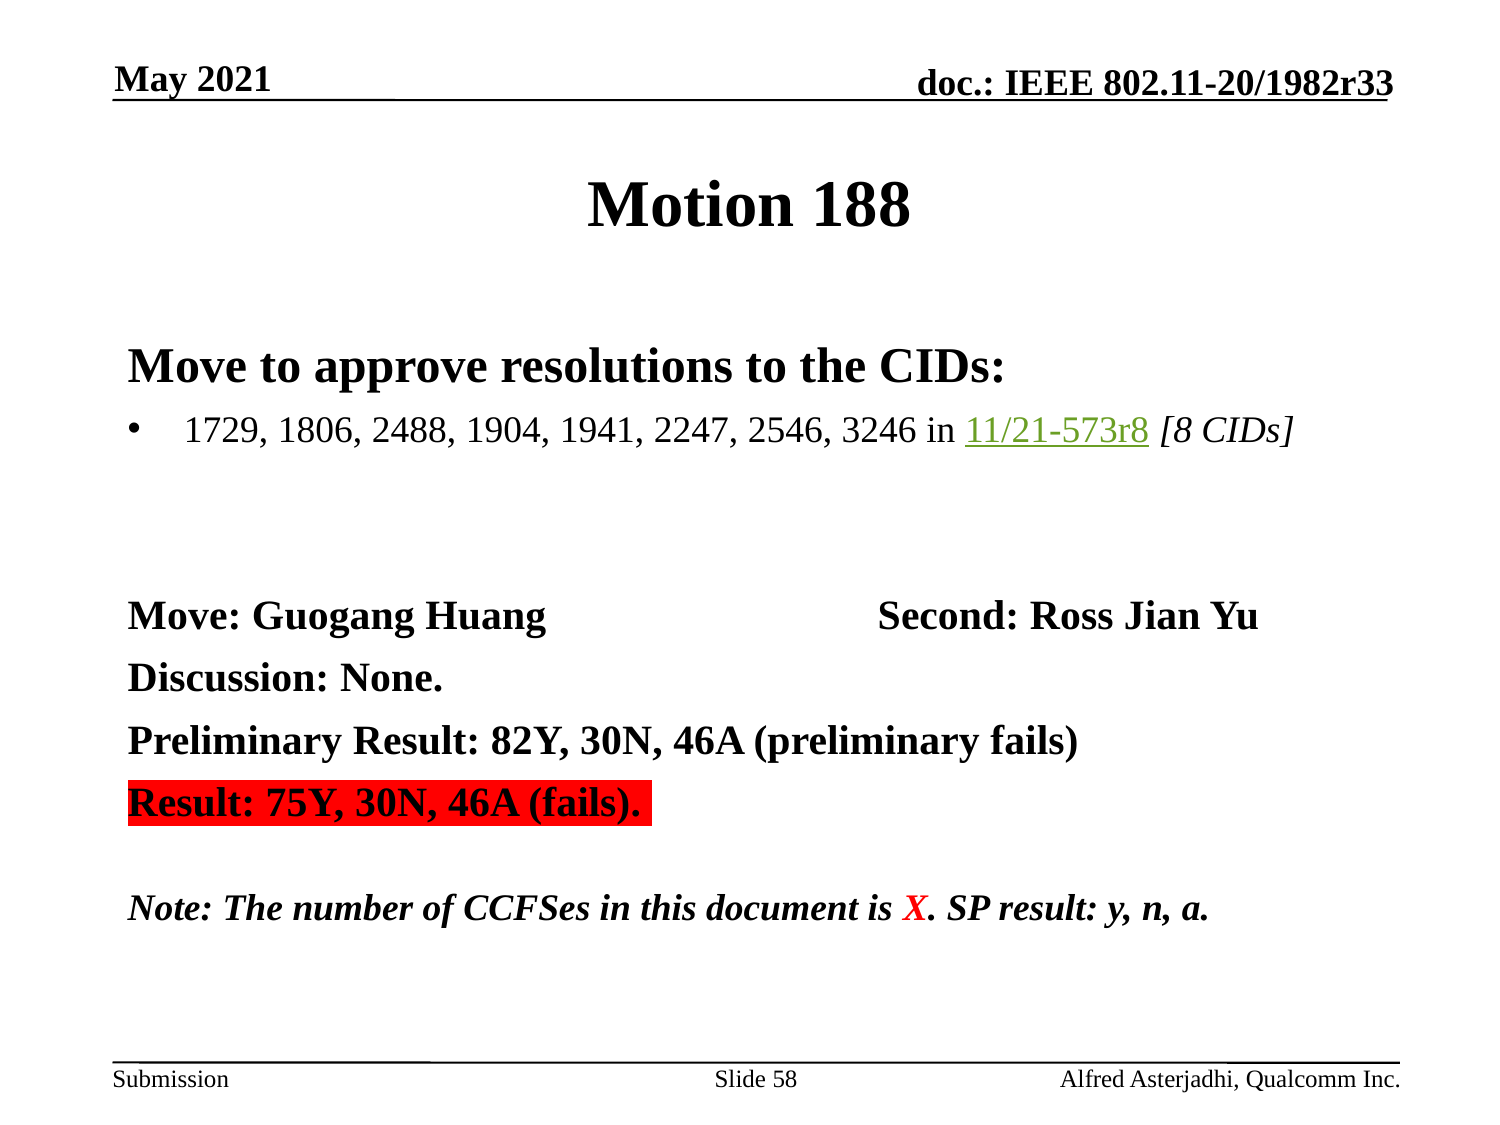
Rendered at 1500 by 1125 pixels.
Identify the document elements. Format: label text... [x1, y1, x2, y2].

title Motion 188 [112, 112, 1388, 288]
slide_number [114, 54, 423, 100]
footer Alfred Asterjadhi, Qualcomm Inc. [878, 1061, 1402, 1093]
slide_number Slide 58 [712, 1061, 800, 1123]
list Move to approve resolutions to the CIDs: 1729, 1806, 2488, 1904, 1941, 2247, 2546, 3246 in 11/21-573r8 [8 CIDs] Move: Guogang Huang Second: Ross Jian Yu Discussion: None. Preliminary Result: 82Y, 30N, 46A (preliminary fails) Result: 75Y, 30N, 46A (fails). Note: The number of CCFSes in this document is X. SP result: y, n, a. [112, 324, 1388, 1000]
